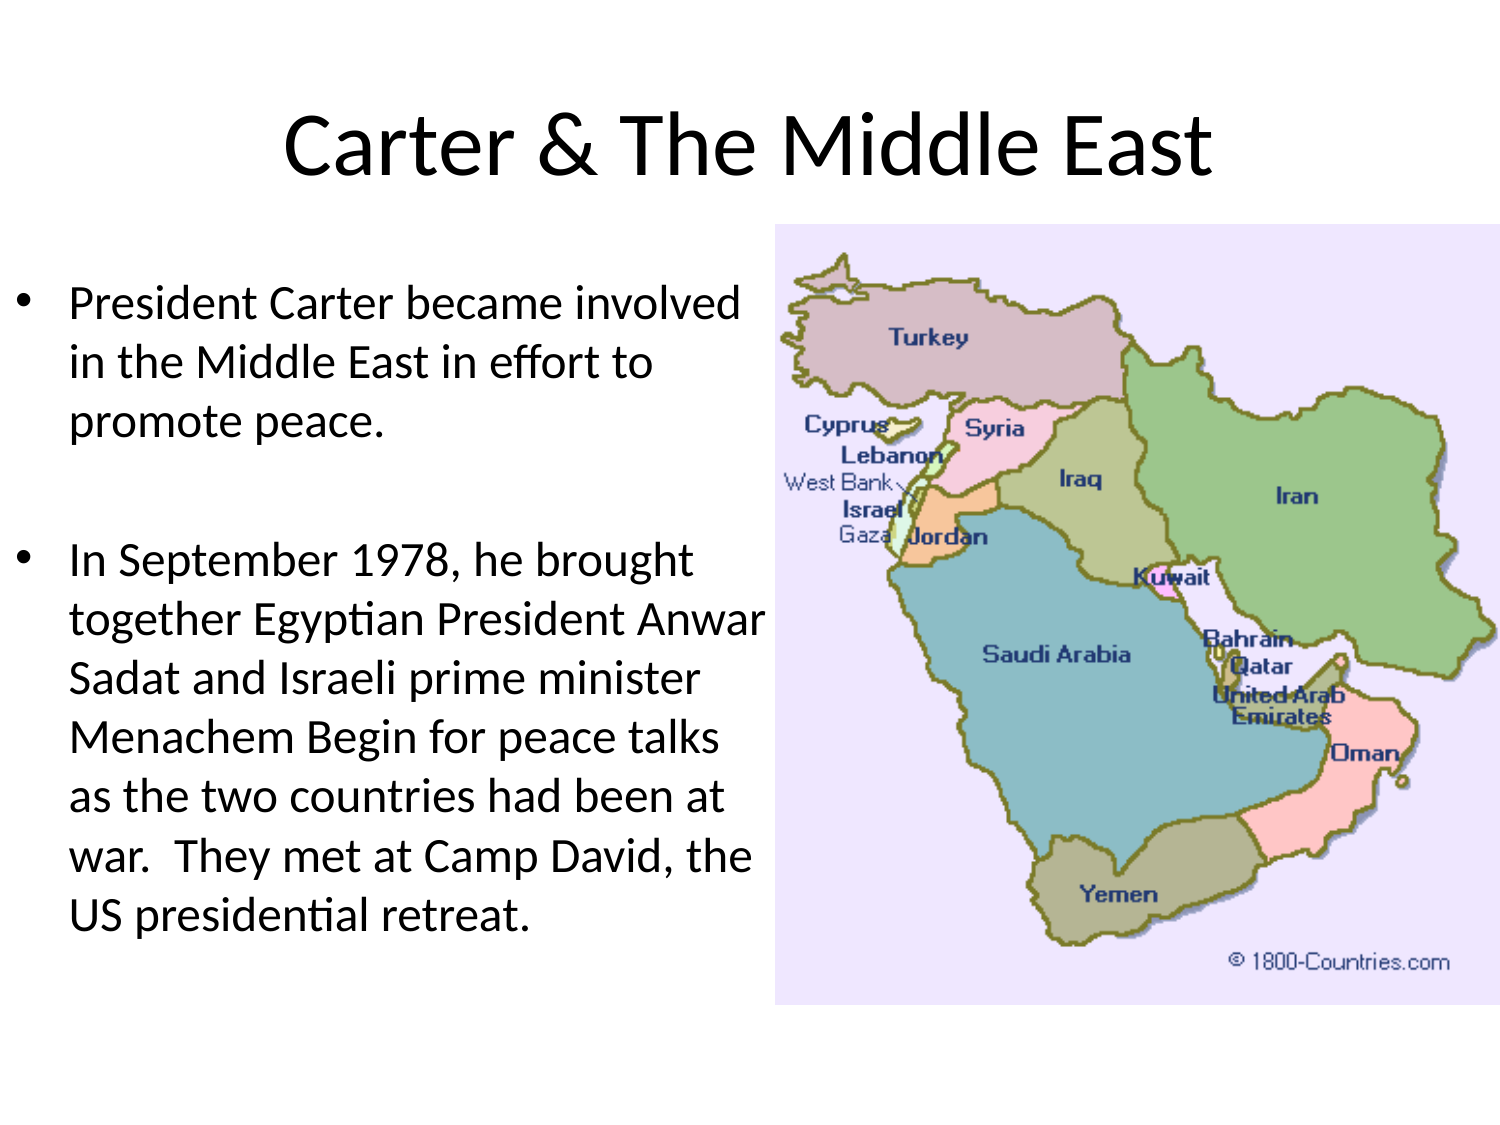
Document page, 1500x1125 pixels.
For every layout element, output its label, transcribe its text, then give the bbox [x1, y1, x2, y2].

picture [775, 224, 1500, 1006]
list President Carter became involved in the Middle East in effort to promote peace. In September 1978, he brought together Egyptian President Anwar Sadat and Israeli prime minister Menachem Begin for peace talks as the two countries had been at war. They met at Camp David, the US presidential retreat. [0, 262, 770, 1005]
title Carter & The Middle East [75, 45, 1425, 233]
